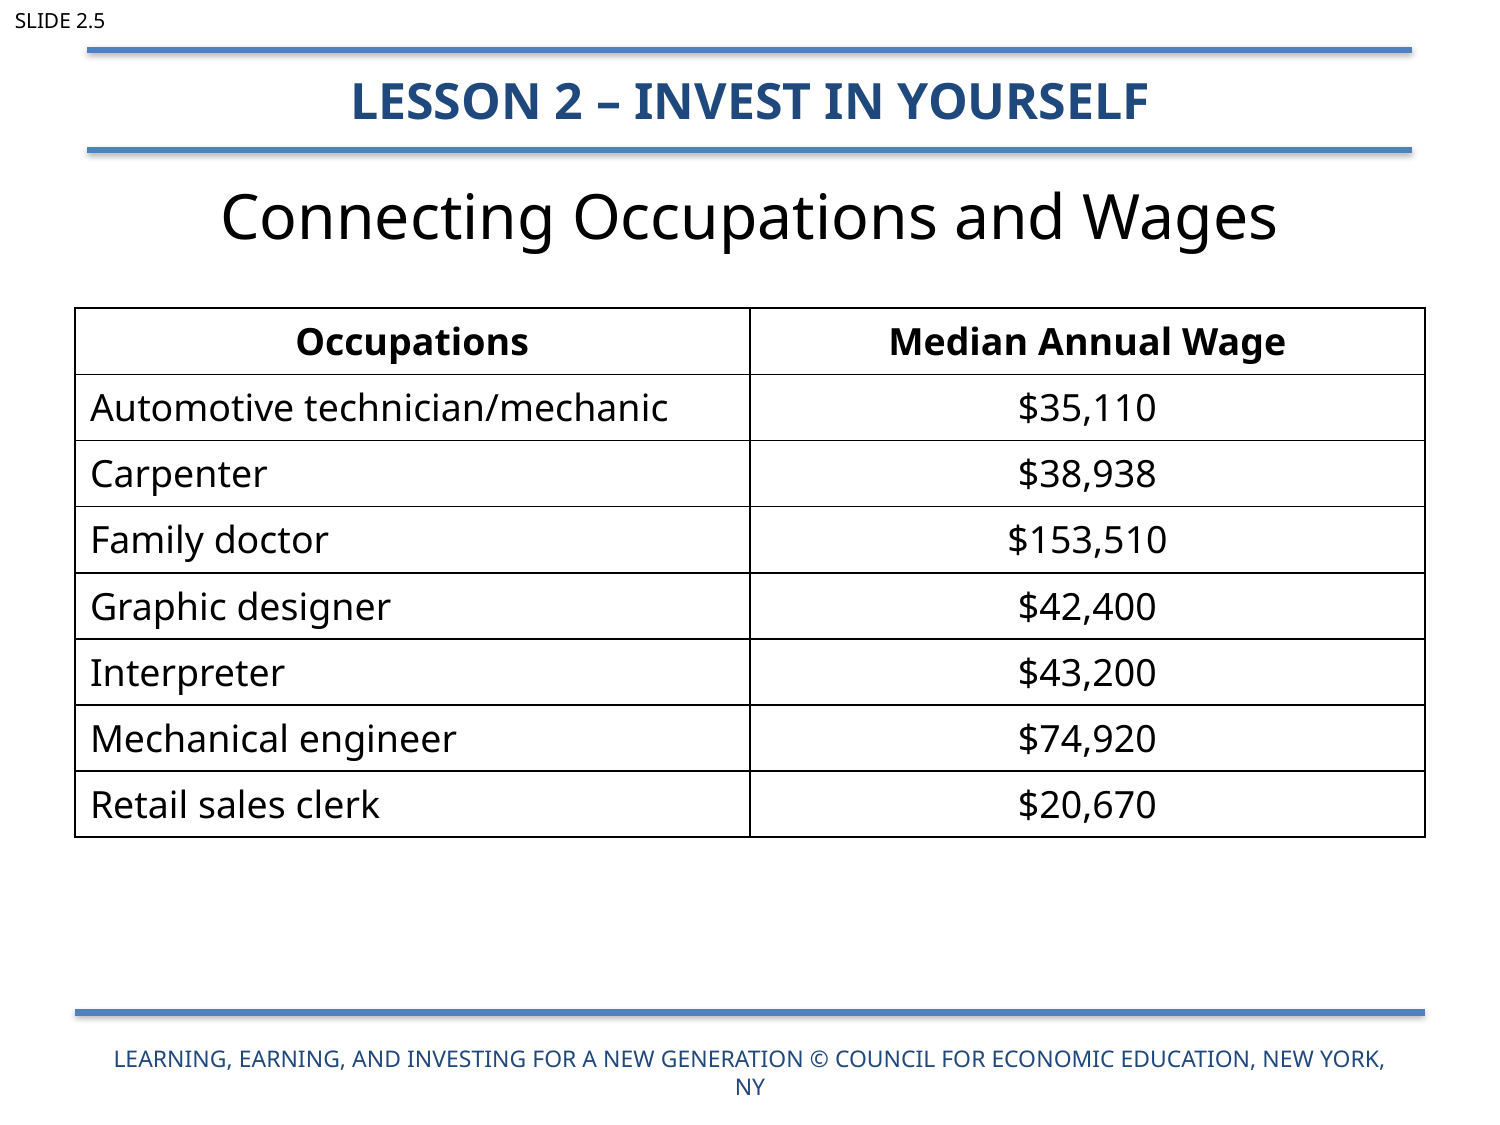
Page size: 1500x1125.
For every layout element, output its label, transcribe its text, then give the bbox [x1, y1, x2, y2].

table_cell Retail sales clerk [76, 772, 749, 836]
table_cell Family doctor [76, 507, 749, 572]
table_cell Mechanical engineer [76, 706, 749, 770]
title Connecting Occupations and Wages [75, 120, 1425, 307]
table_cell $38,938 [751, 441, 1424, 506]
table_cell Graphic designer [76, 574, 749, 638]
table_cell $35,110 [751, 375, 1424, 440]
table_cell $43,200 [751, 640, 1424, 704]
table_cell $20,670 [751, 772, 1424, 836]
table_header Median Annual Wage [751, 309, 1424, 374]
table_cell Automotive technician/mechanic [76, 375, 749, 440]
table_cell Interpreter [76, 640, 749, 704]
text_box Lesson 2 – Invest in Yourself [125, 62, 1375, 138]
table_cell Carpenter [76, 441, 749, 506]
table_cell $74,920 [751, 706, 1424, 770]
table_cell $153,510 [751, 507, 1424, 572]
text_box Slide 2.5 [0, 0, 213, 40]
table_cell $42,400 [751, 574, 1424, 638]
table_header Occupations [76, 309, 749, 374]
